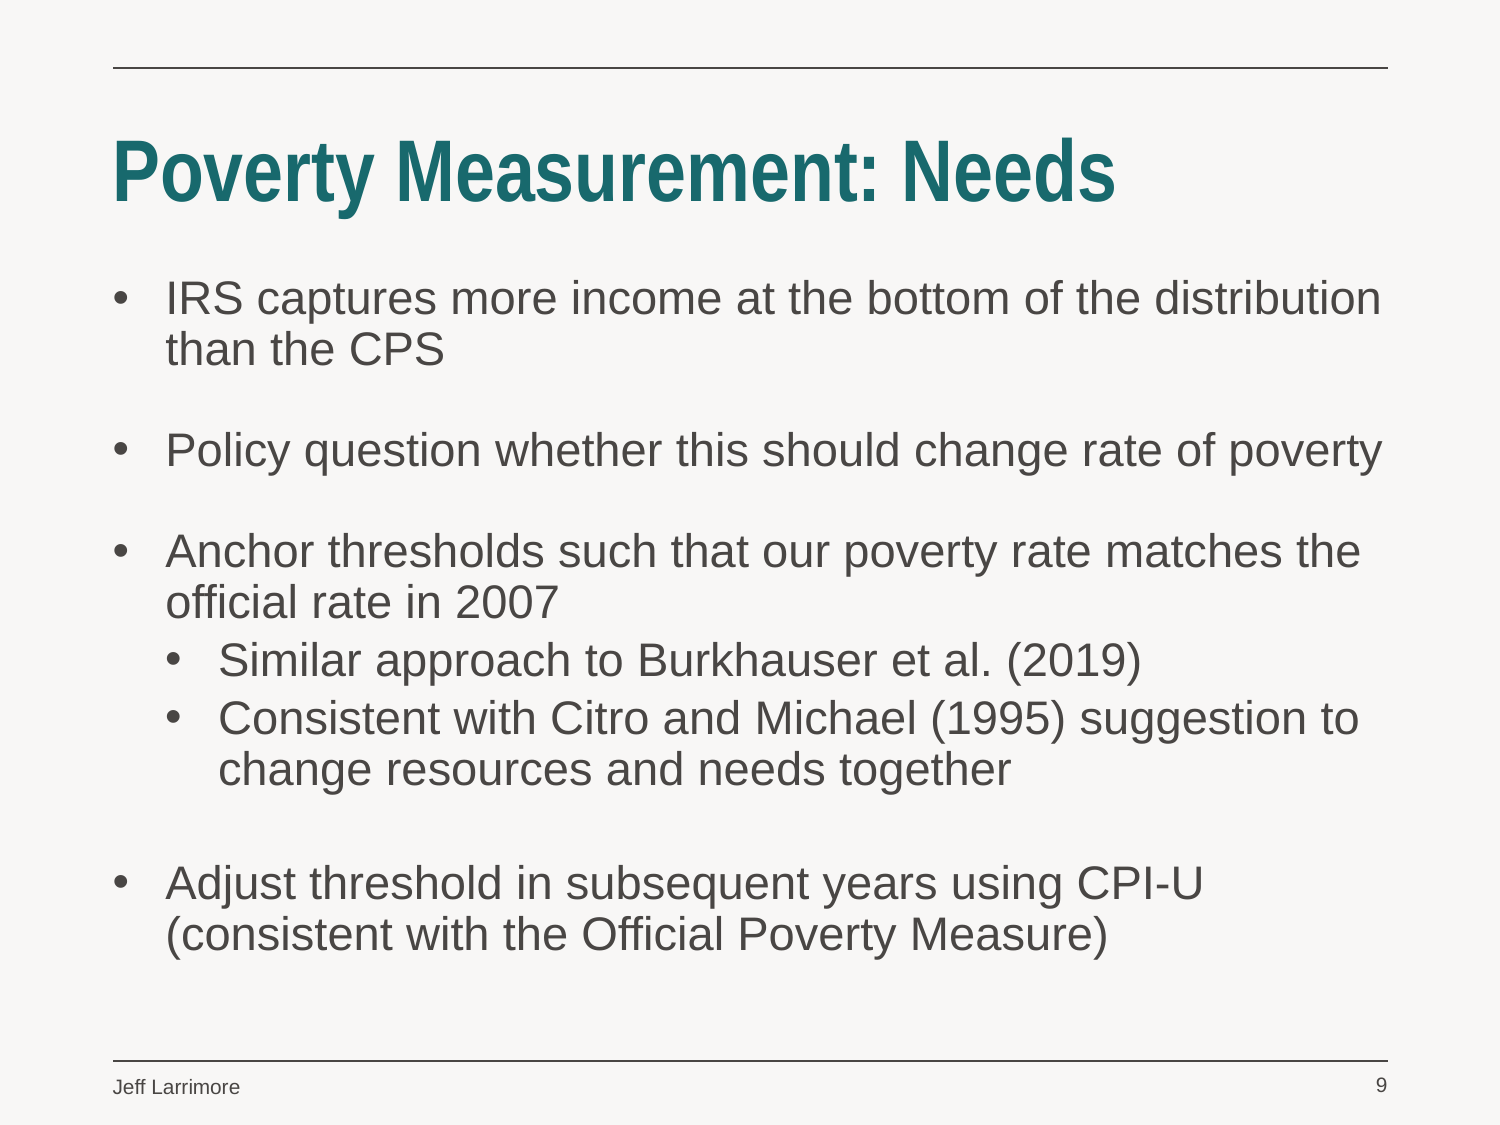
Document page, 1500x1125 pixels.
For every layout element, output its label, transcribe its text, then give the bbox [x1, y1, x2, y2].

list IRS captures more income at the bottom of the distribution than the CPS Policy question whether this should change rate of poverty Anchor thresholds such that our poverty rate matches the official rate in 2007 Similar approach to Burkhauser et al. (2019) Consistent with Citro and Michael (1995) suggestion to change resources and needs together Adjust threshold in subsequent years using CPI-U (consistent with the Official Poverty Measure) [112, 274, 1388, 998]
title Poverty Measurement: Needs [112, 126, 1388, 274]
